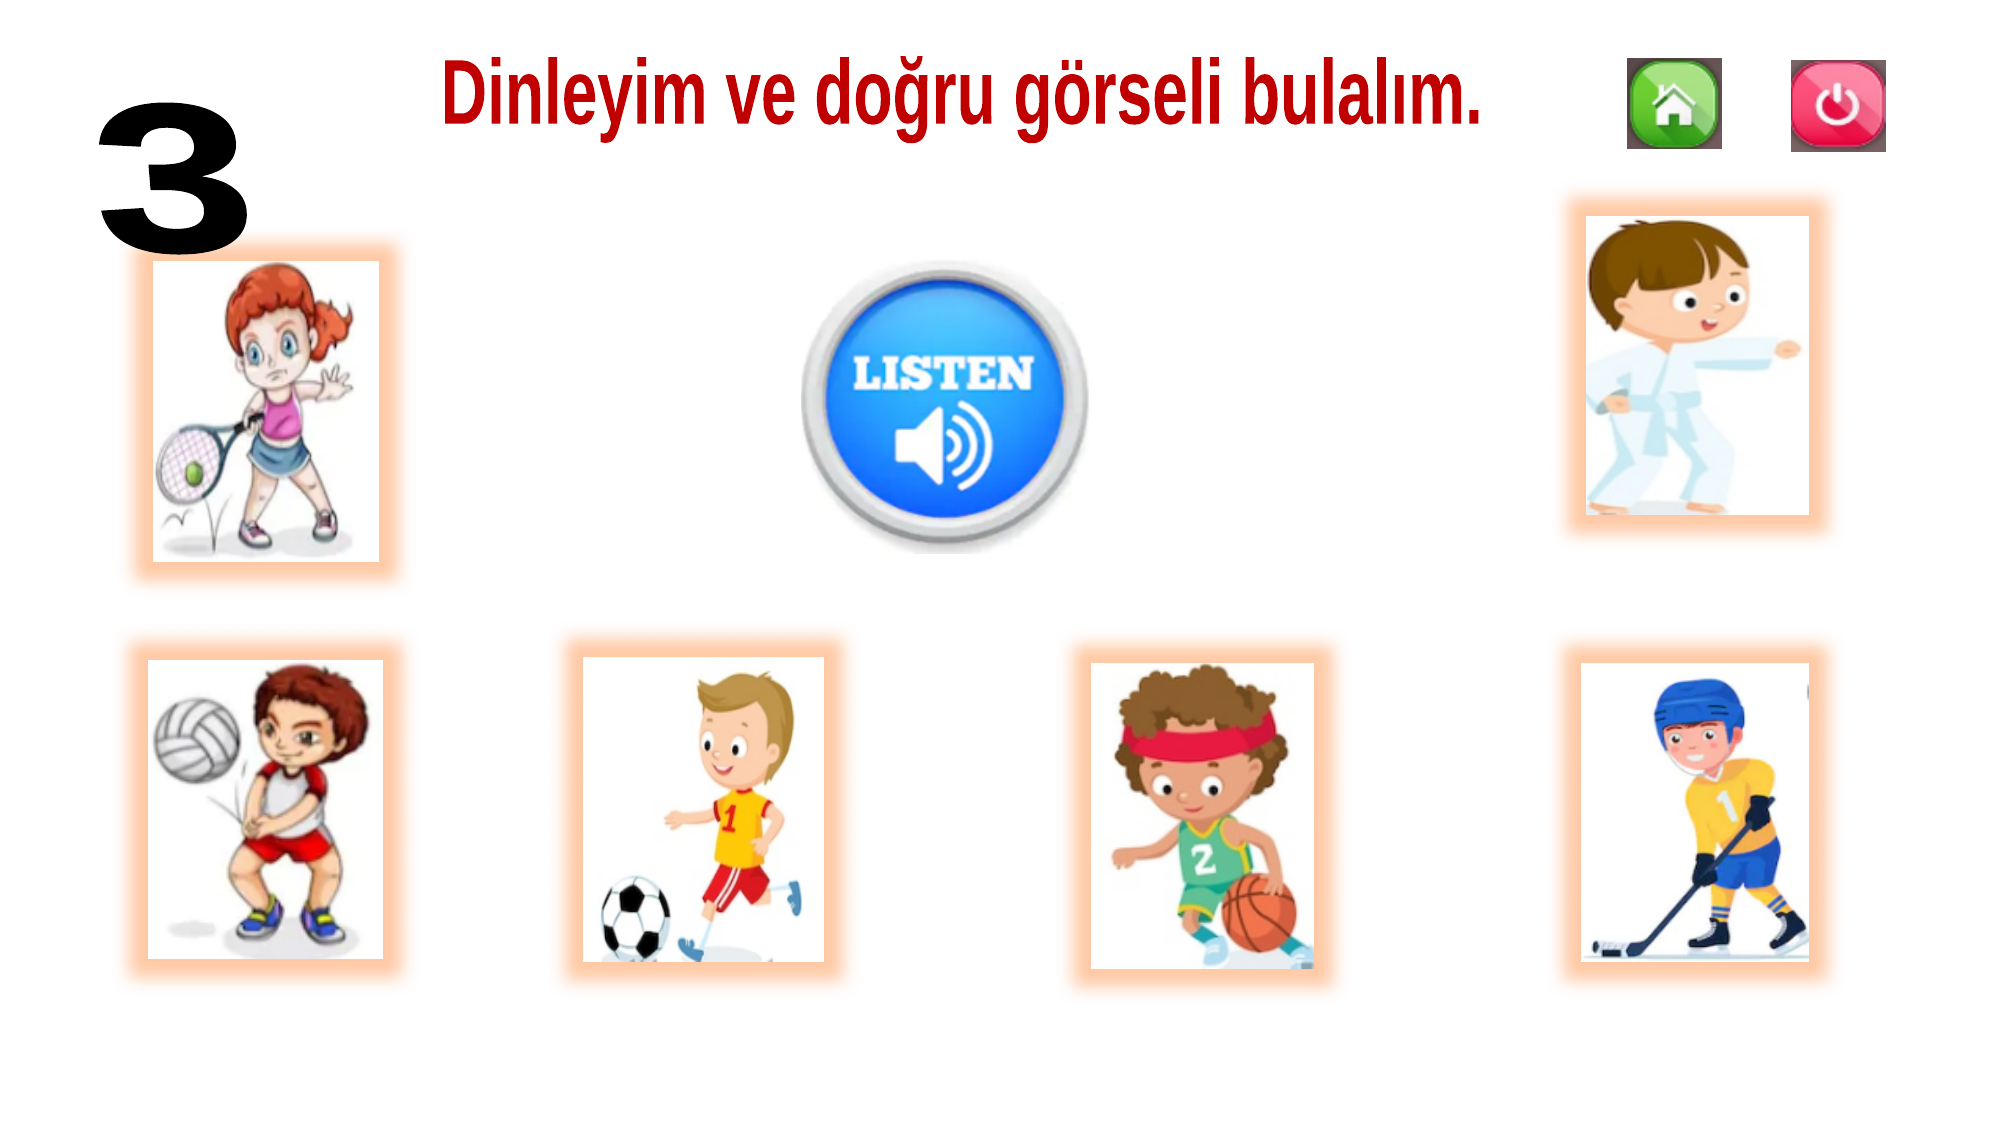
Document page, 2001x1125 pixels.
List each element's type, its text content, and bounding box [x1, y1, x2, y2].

picture [1627, 58, 1722, 149]
picture [583, 657, 824, 963]
picture [148, 660, 383, 959]
picture [1791, 60, 1886, 152]
picture [153, 261, 379, 562]
picture [1586, 216, 1809, 515]
picture [1091, 663, 1314, 969]
picture [800, 253, 1092, 554]
picture [1581, 663, 1809, 962]
text_box 3 [98, 102, 247, 255]
